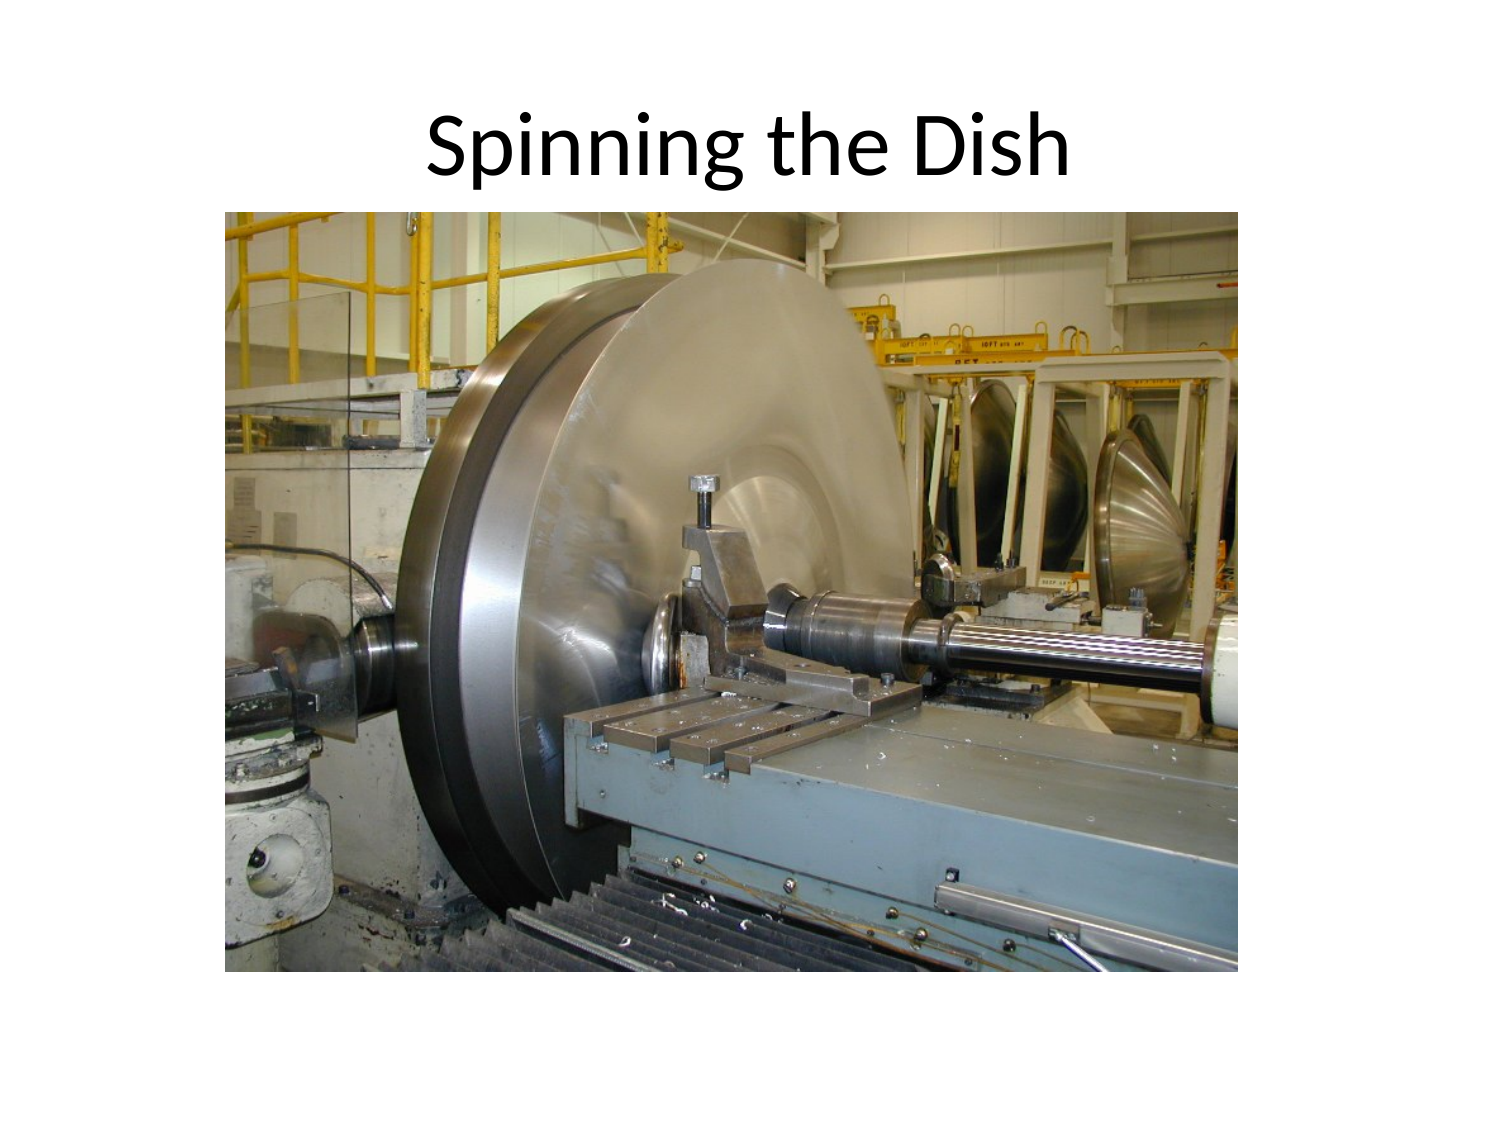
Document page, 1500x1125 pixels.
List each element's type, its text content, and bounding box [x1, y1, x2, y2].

picture [224, 212, 1238, 973]
title Spinning the Dish [75, 45, 1425, 233]
